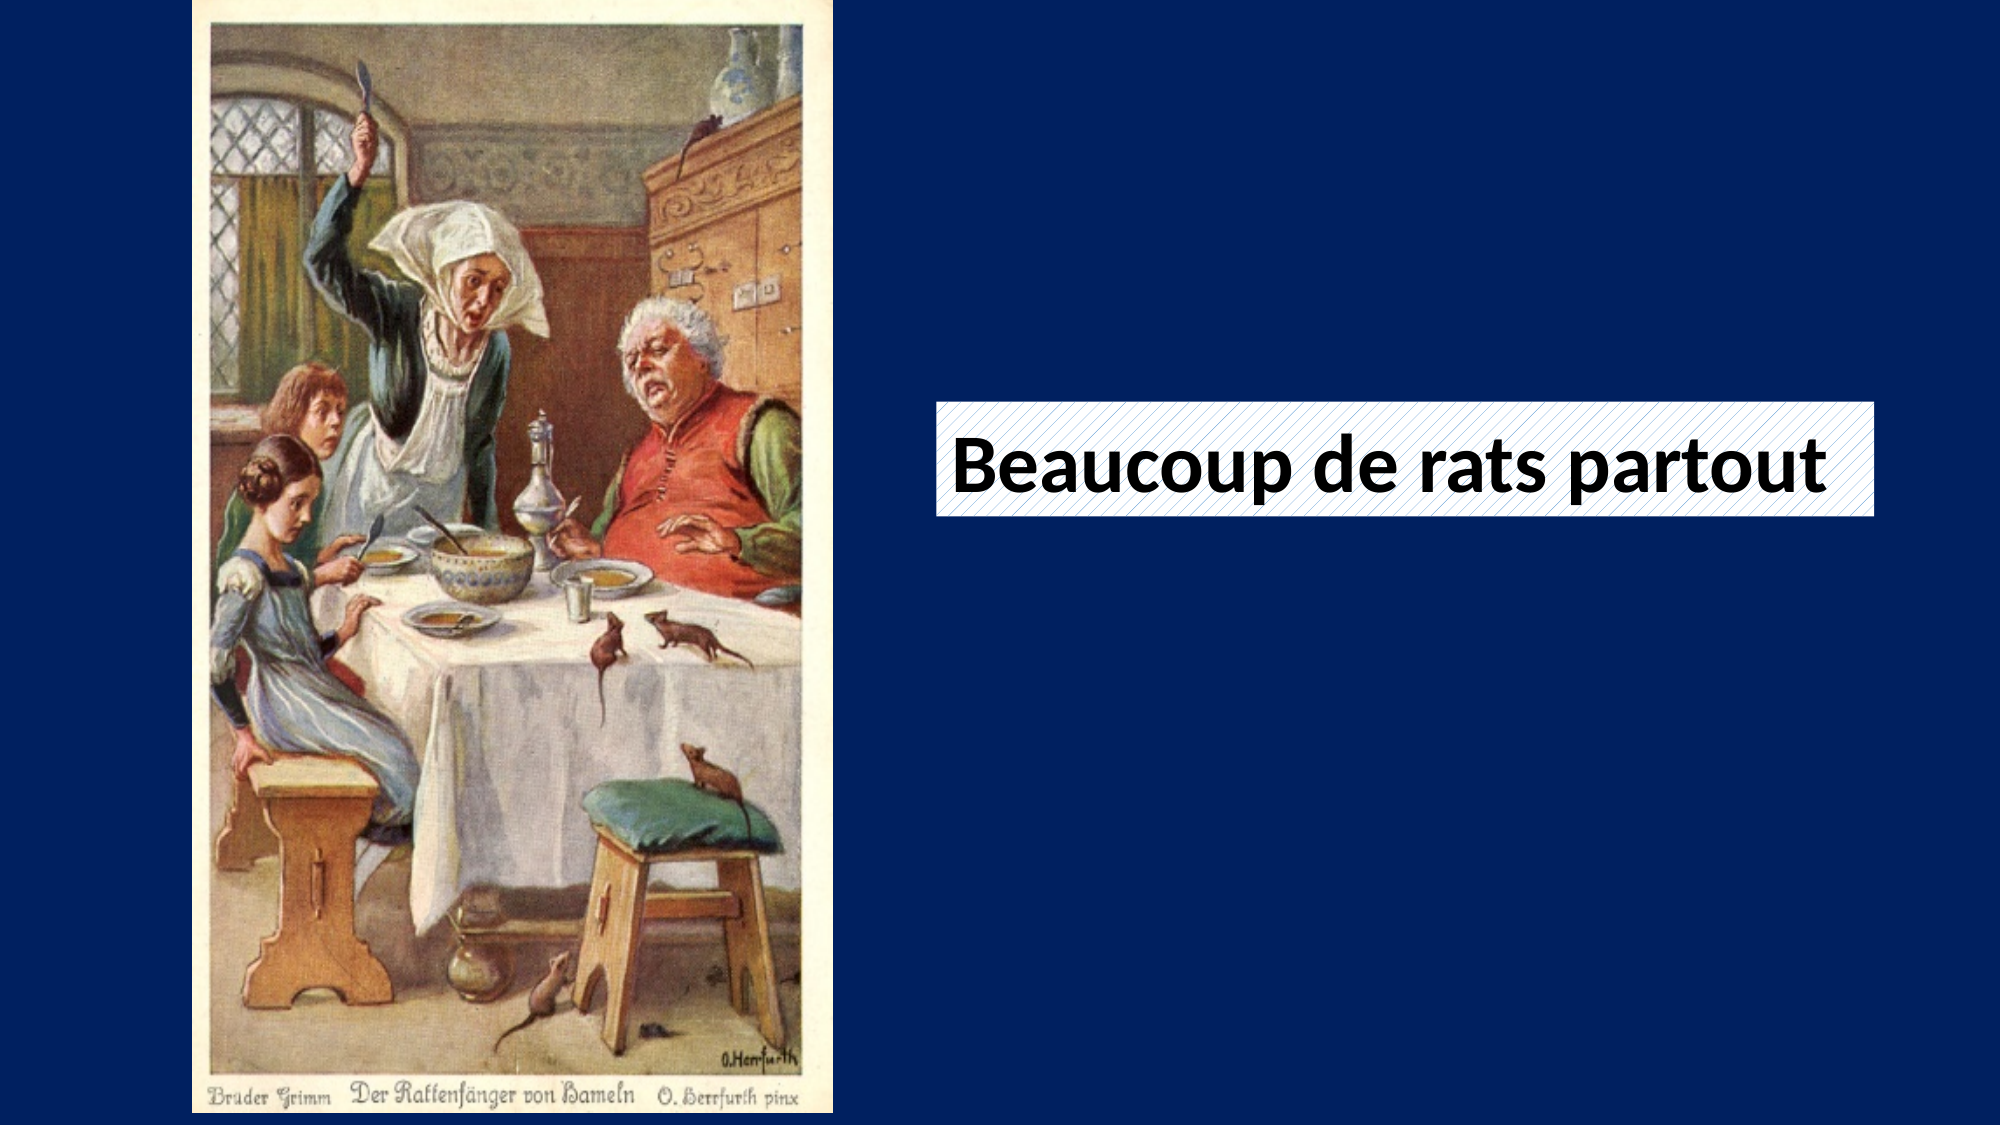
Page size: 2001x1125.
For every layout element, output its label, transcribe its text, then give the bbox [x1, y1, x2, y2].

picture [192, 0, 833, 1113]
text_box Beaucoup de rats partout [936, 401, 1875, 517]
